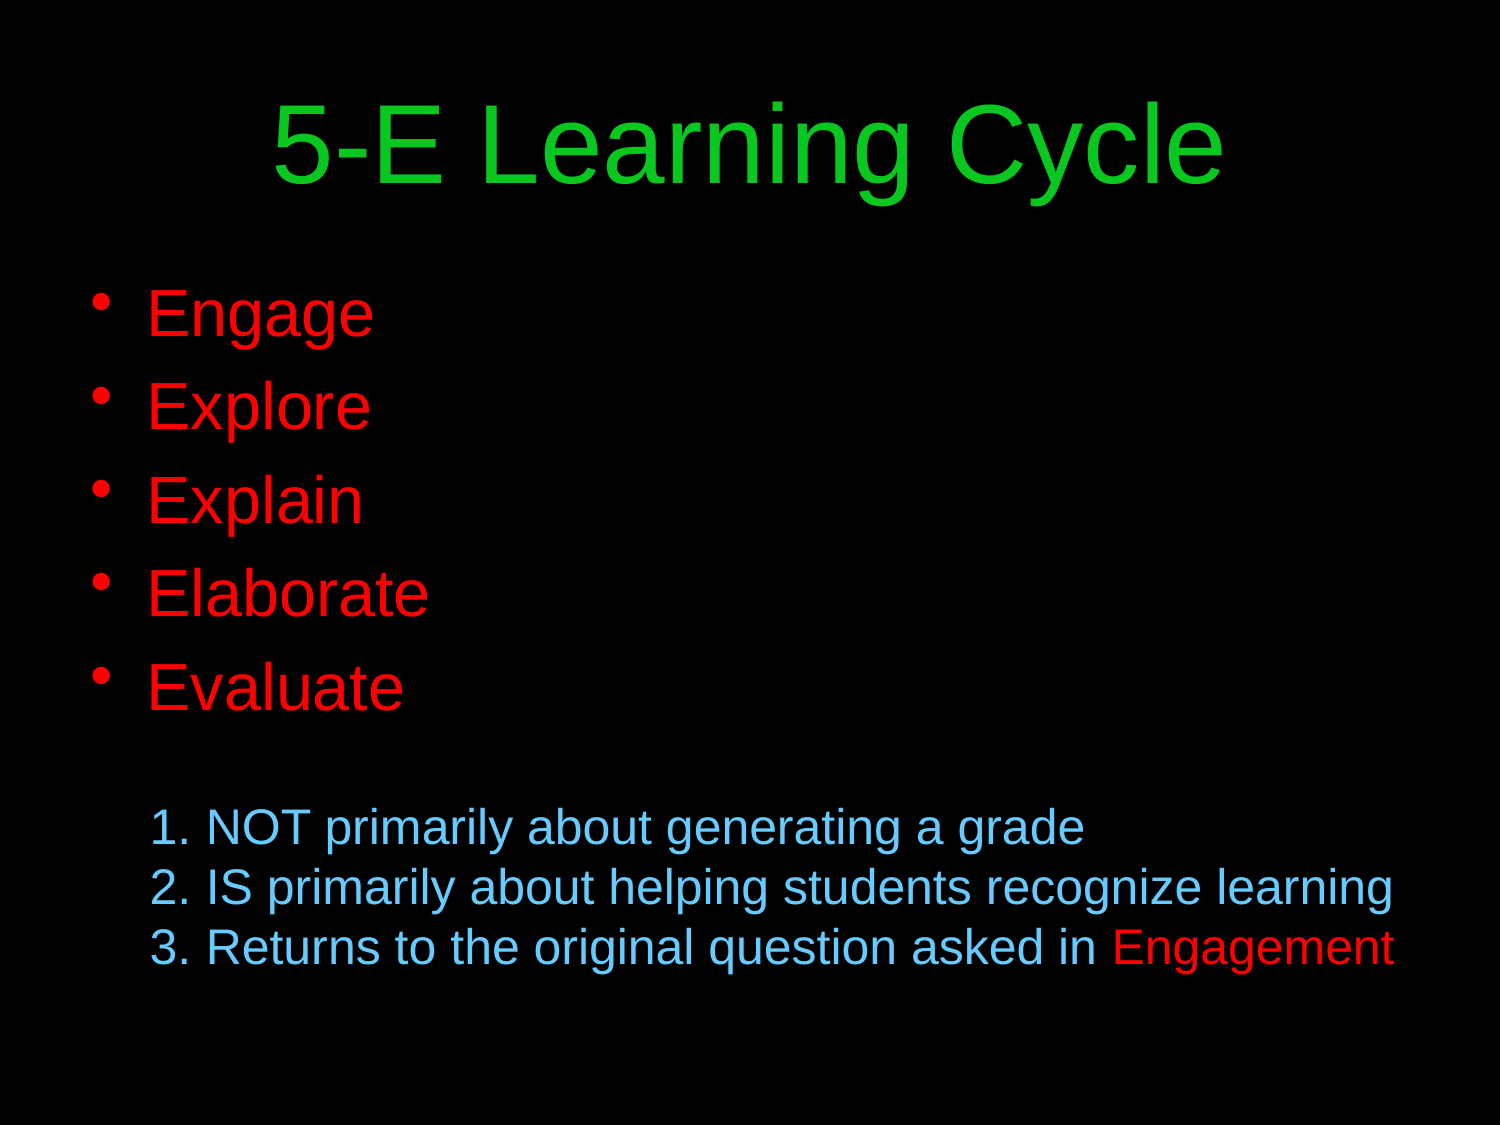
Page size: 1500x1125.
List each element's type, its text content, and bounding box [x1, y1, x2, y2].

title 5-E Learning Cycle [74, 44, 1426, 233]
text_box [149, 549, 181, 625]
text_box NOT primarily about generating a grade IS primarily about helping students recognize learning Returns to the original question asked in Engagement [134, 787, 1500, 983]
text_box [150, 537, 1375, 613]
list Engage Explore Explain Elaborate Evaluate [74, 262, 1426, 1006]
